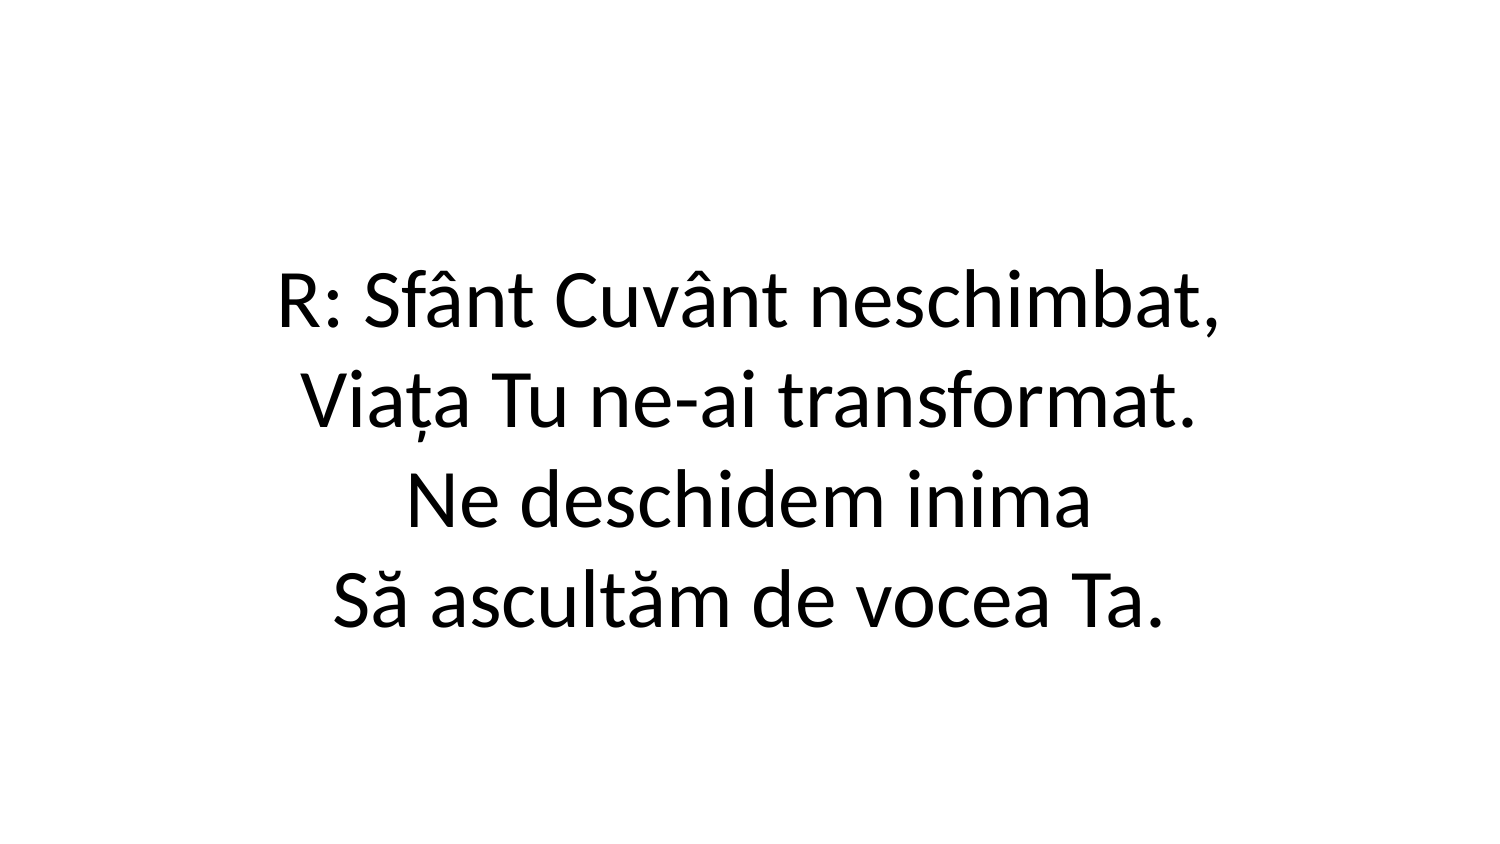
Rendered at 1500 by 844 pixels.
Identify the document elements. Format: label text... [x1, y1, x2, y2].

text_box R: Sfânt Cuvânt neschimbat, Viața Tu ne-ai transformat. Ne deschidem inima Să ascultăm de vocea Ta. [261, 192, 1238, 652]
